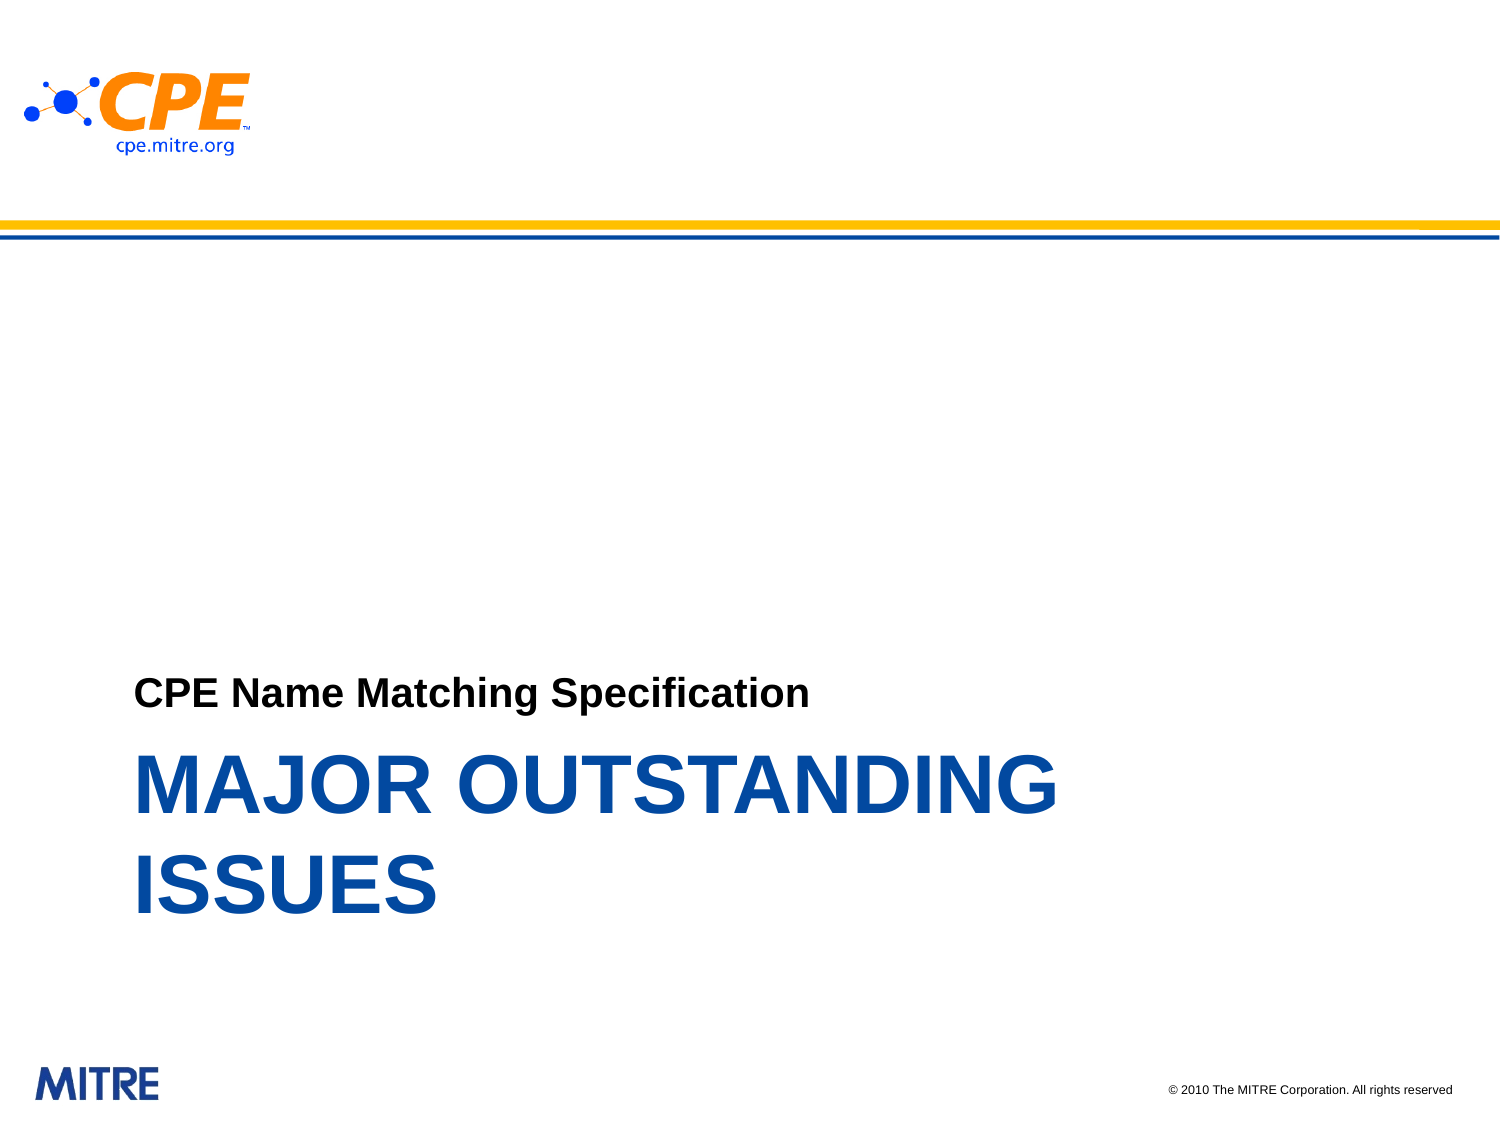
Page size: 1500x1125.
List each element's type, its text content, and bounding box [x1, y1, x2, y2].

list CPE Name Matching Specification [118, 476, 1394, 724]
title Major Outstanding Issues [118, 724, 1394, 947]
picture [24, 72, 250, 156]
picture [30, 1064, 163, 1106]
